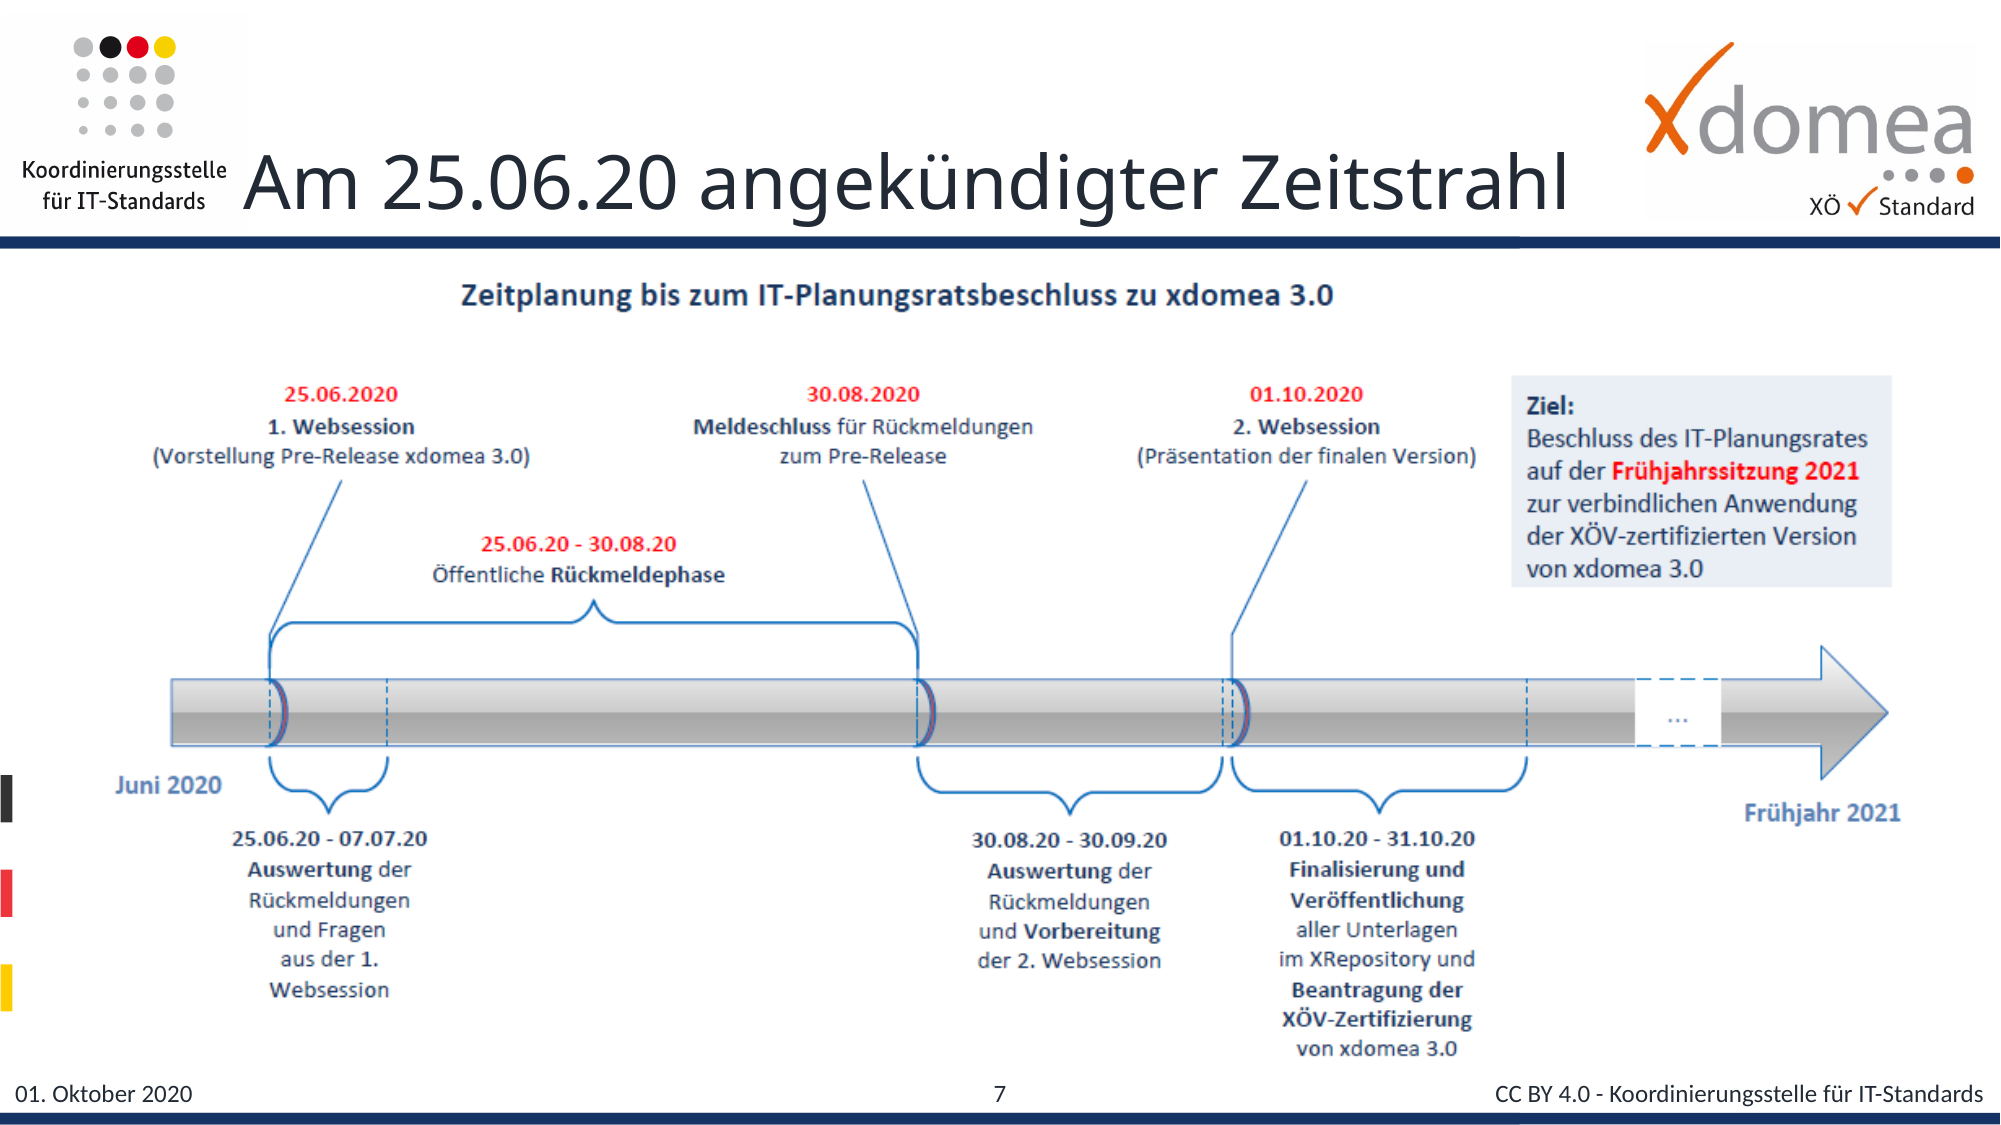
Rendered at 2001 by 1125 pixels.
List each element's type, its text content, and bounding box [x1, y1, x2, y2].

title Am 25.06.20 angekündigter Zeitstrahl [244, 36, 1790, 226]
footer CC BY 4.0 - Koordinierungsstelle für IT-Standards [1307, 1062, 2000, 1123]
slide_number 7 [813, 1079, 1187, 1123]
picture [1, 14, 248, 231]
picture [71, 257, 1928, 1079]
picture [1790, 42, 1977, 221]
